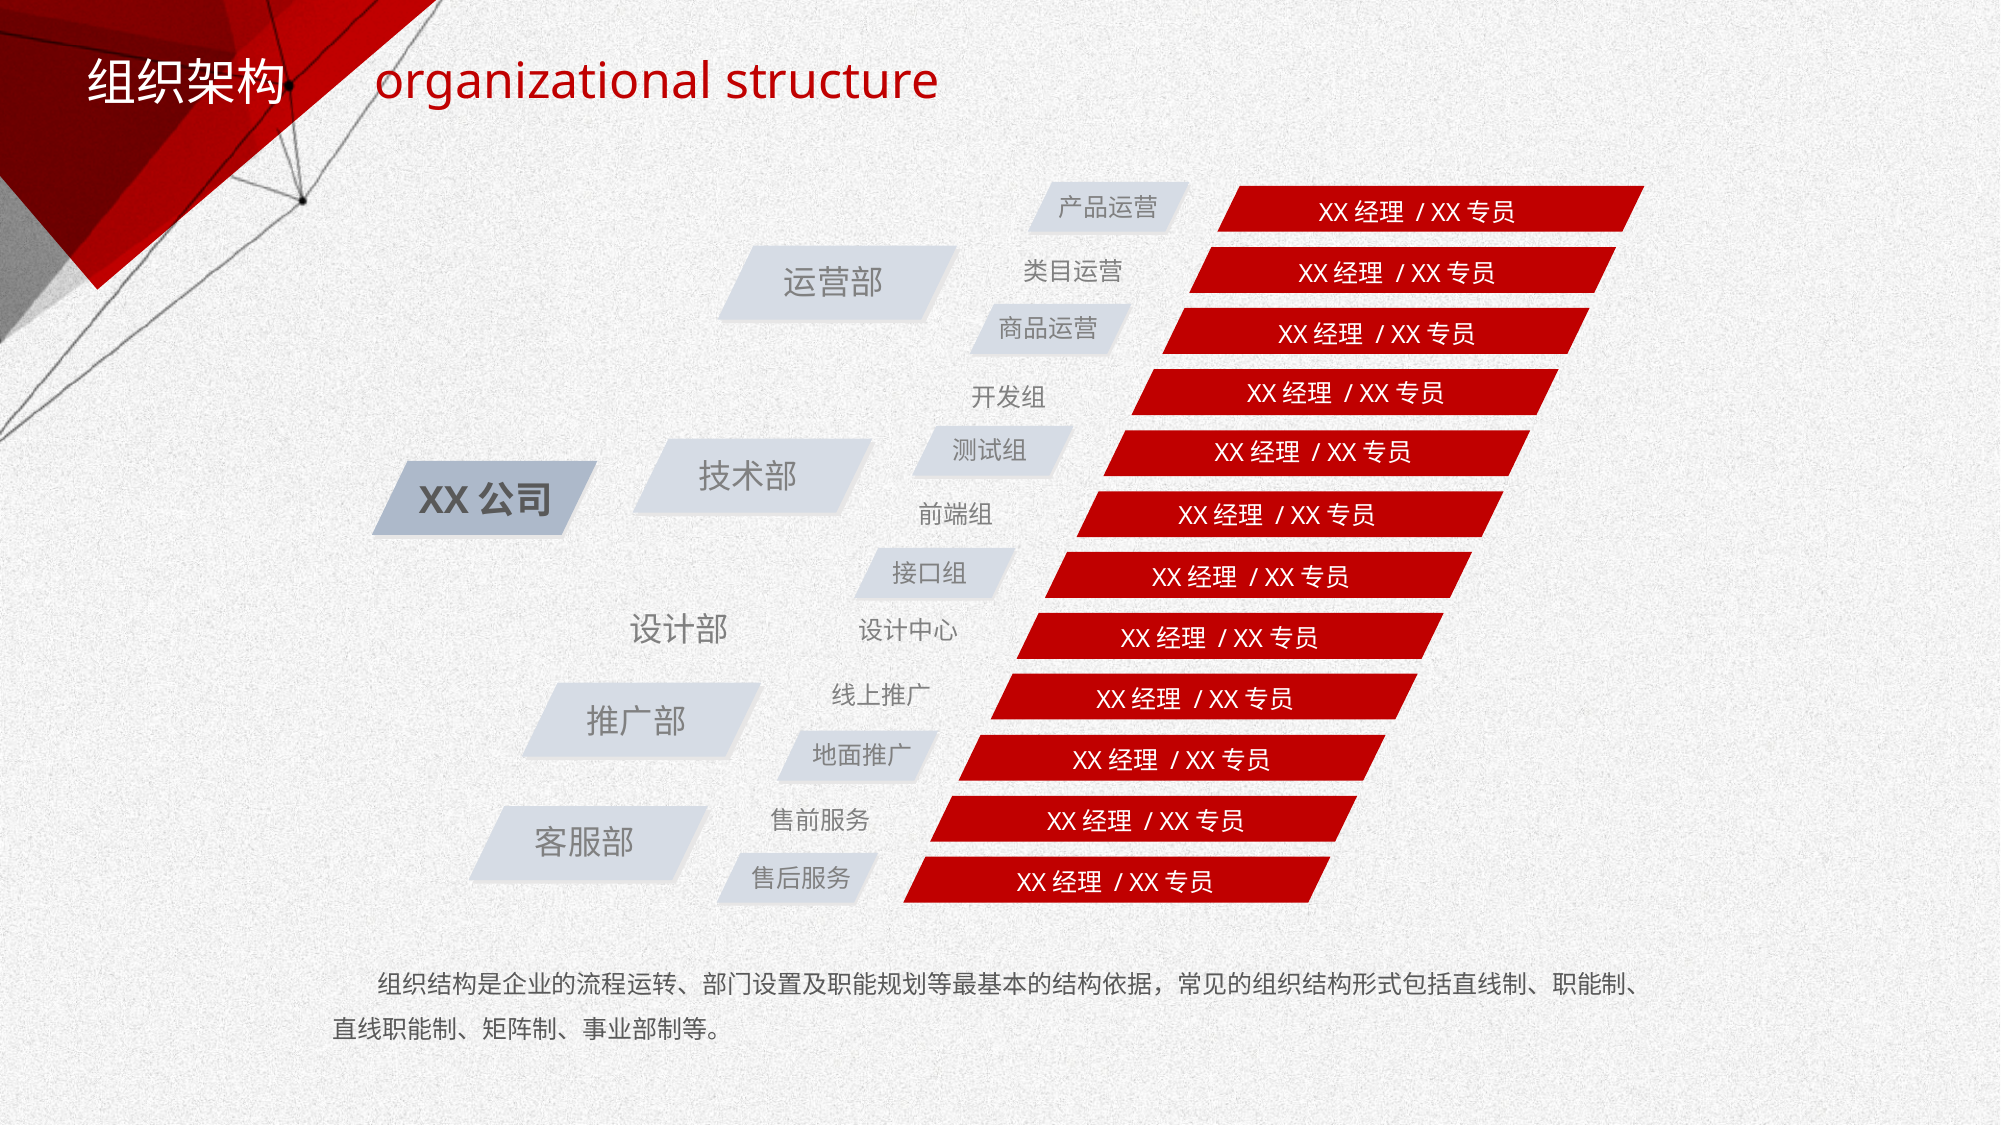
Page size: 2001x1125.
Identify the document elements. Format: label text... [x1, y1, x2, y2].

text_box organizational structure [528, 41, 999, 116]
text_box 组织结构是企业的流程运转、部门设置及职能规划等最基本的结构依据，常见的组织结构形式包括直线制、职能制、直线职能制、矩阵制、事业部制等。 [317, 946, 1682, 1051]
picture [0, 0, 2001, 1125]
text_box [371, 181, 1649, 907]
